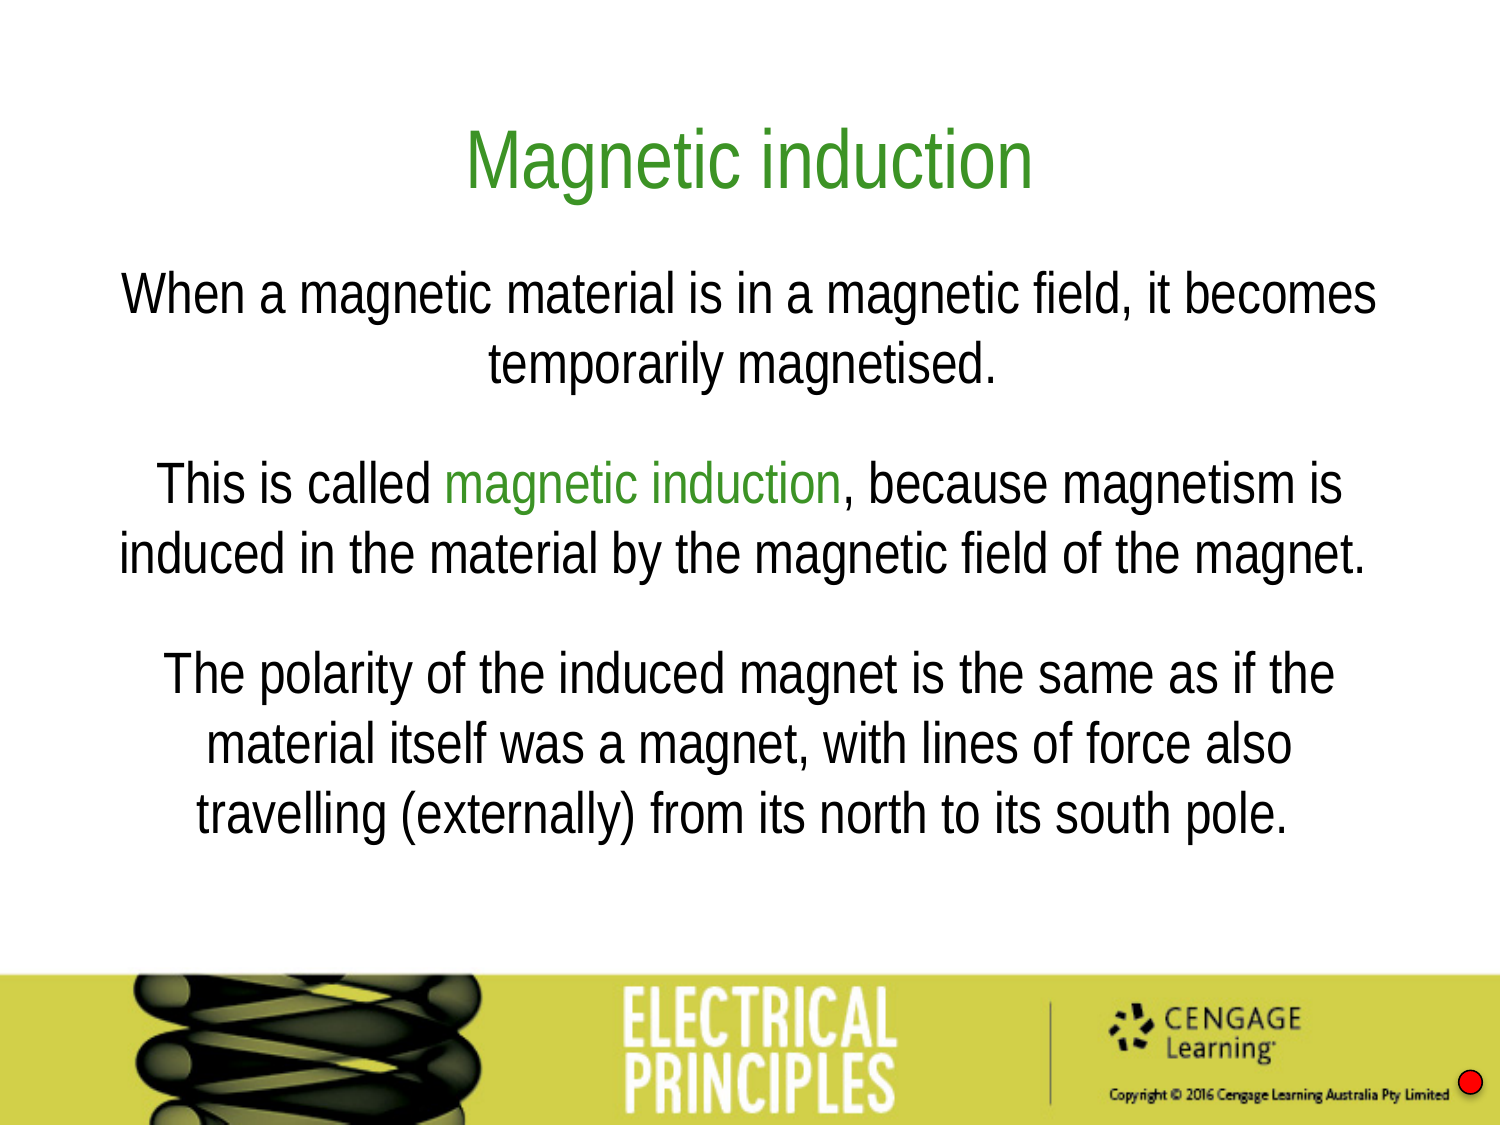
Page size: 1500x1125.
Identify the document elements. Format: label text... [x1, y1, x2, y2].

picture [0, 207, 1500, 1125]
text_box When a magnetic material is in a magnetic field, it becomes temporarily magnetised. This is called magnetic induction, because magnetism is induced in the material by the magnetic field of the magnet. The polarity of the induced magnet is the same as if the material itself was a magnet, with lines of force also travelling (externally) from its north to its south pole. [100, 247, 1400, 853]
text_box [1457, 1069, 1484, 1095]
title Magnetic induction [0, 0, 1500, 207]
